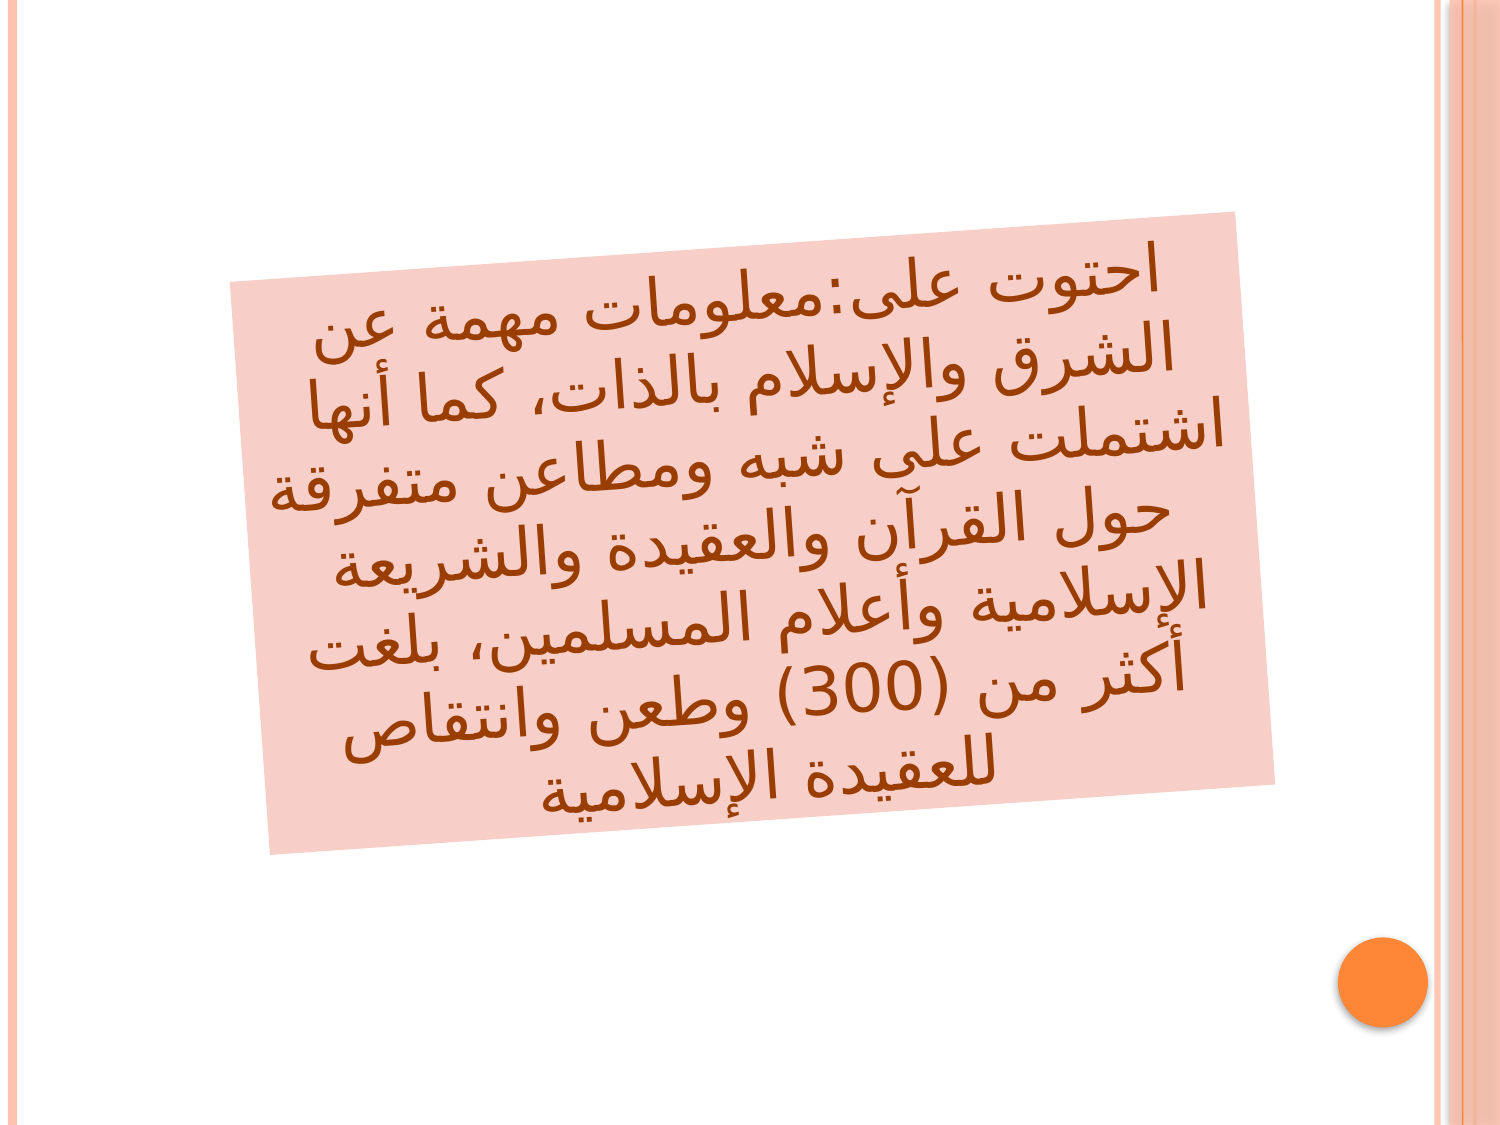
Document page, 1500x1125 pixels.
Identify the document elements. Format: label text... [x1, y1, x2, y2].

text_box احتوت على:معلومات مهمة عن الشرق والإسلام بالذات، كما أنها اشتملت على شبه ومطاعن متفرقة حول القرآن والعقيدة والشريعة الإسلامية وأعلام المسلمين، بلغت أكثر من (300) وطعن وانتقاص للعقيدة الإسلامية [229, 211, 1276, 855]
